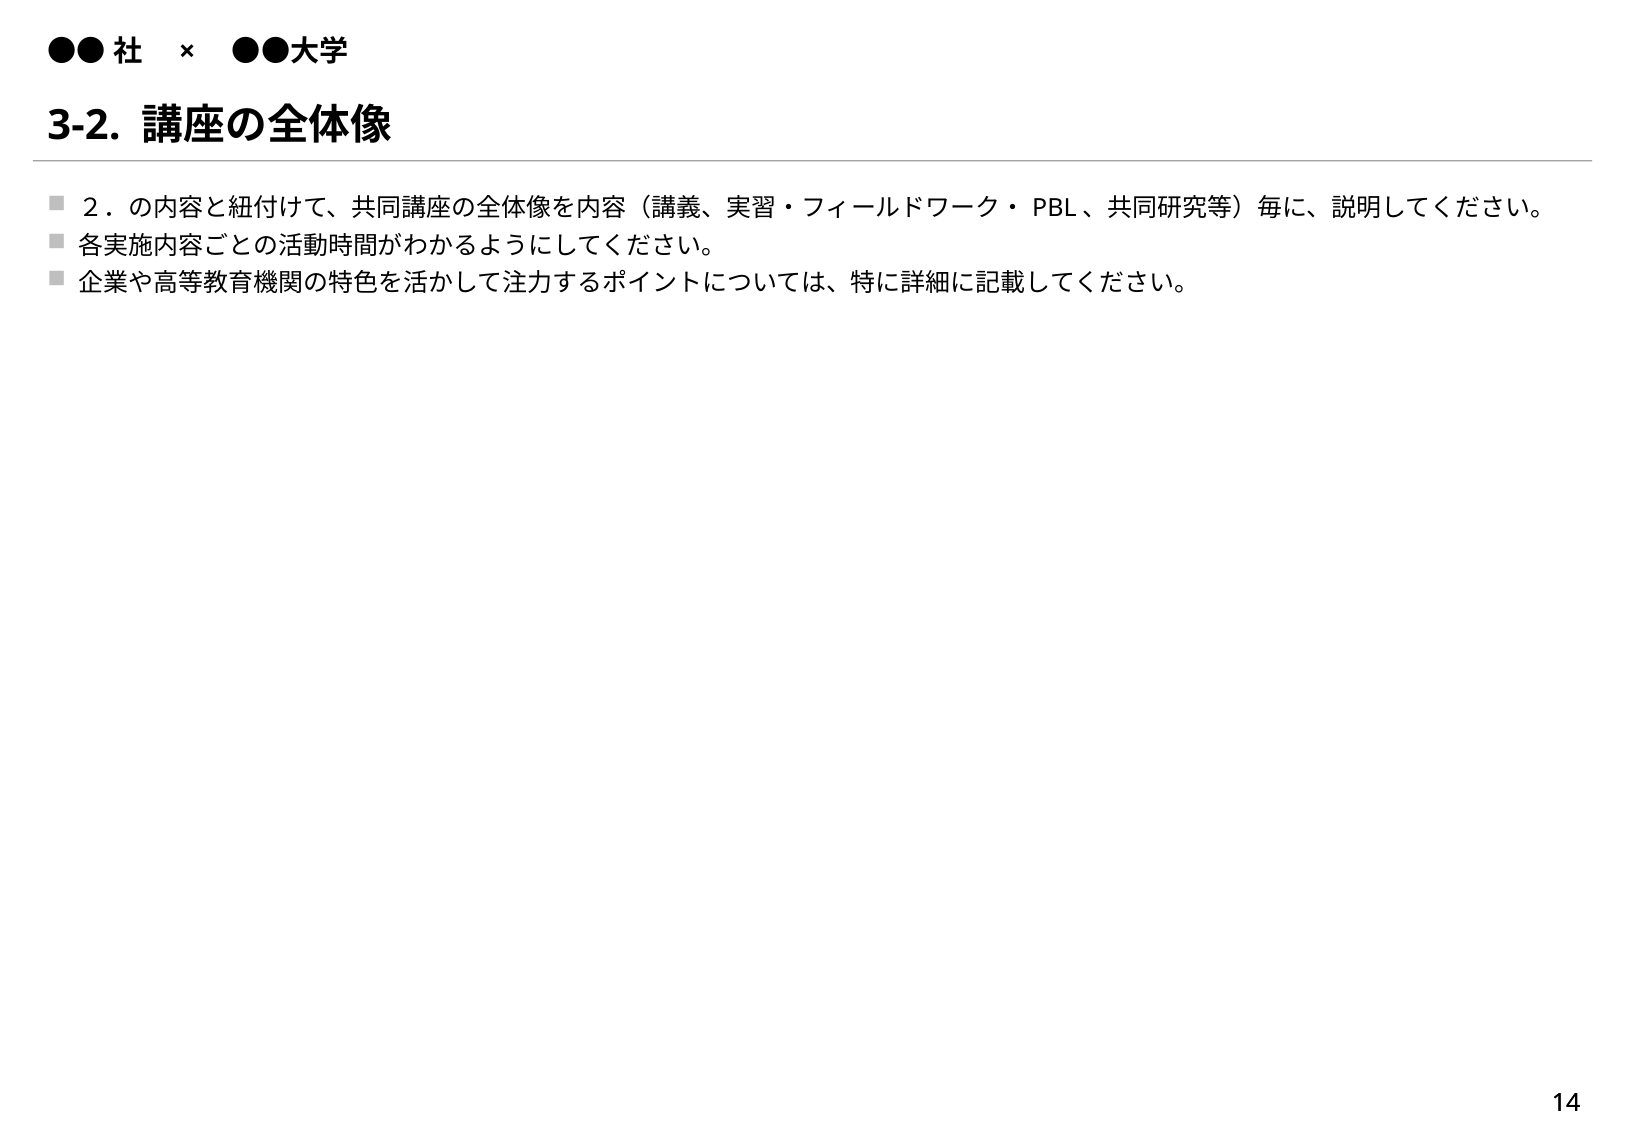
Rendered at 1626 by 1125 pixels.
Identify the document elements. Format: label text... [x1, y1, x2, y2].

list ２．の内容と紐付けて、共同講座の全体像を内容（講義、実習・フィールドワーク・PBL、共同研究等）毎に、説明してください。 各実施内容ごとの活動時間がわかるようにしてください。 企業や高等教育機関の特色を活かして注力するポイントについては、特に詳細に記載してください。 [32, 184, 1593, 837]
list 3-2. 講座の全体像 [32, 89, 1593, 155]
title ●●社 × ●●大学 [32, 25, 1593, 85]
